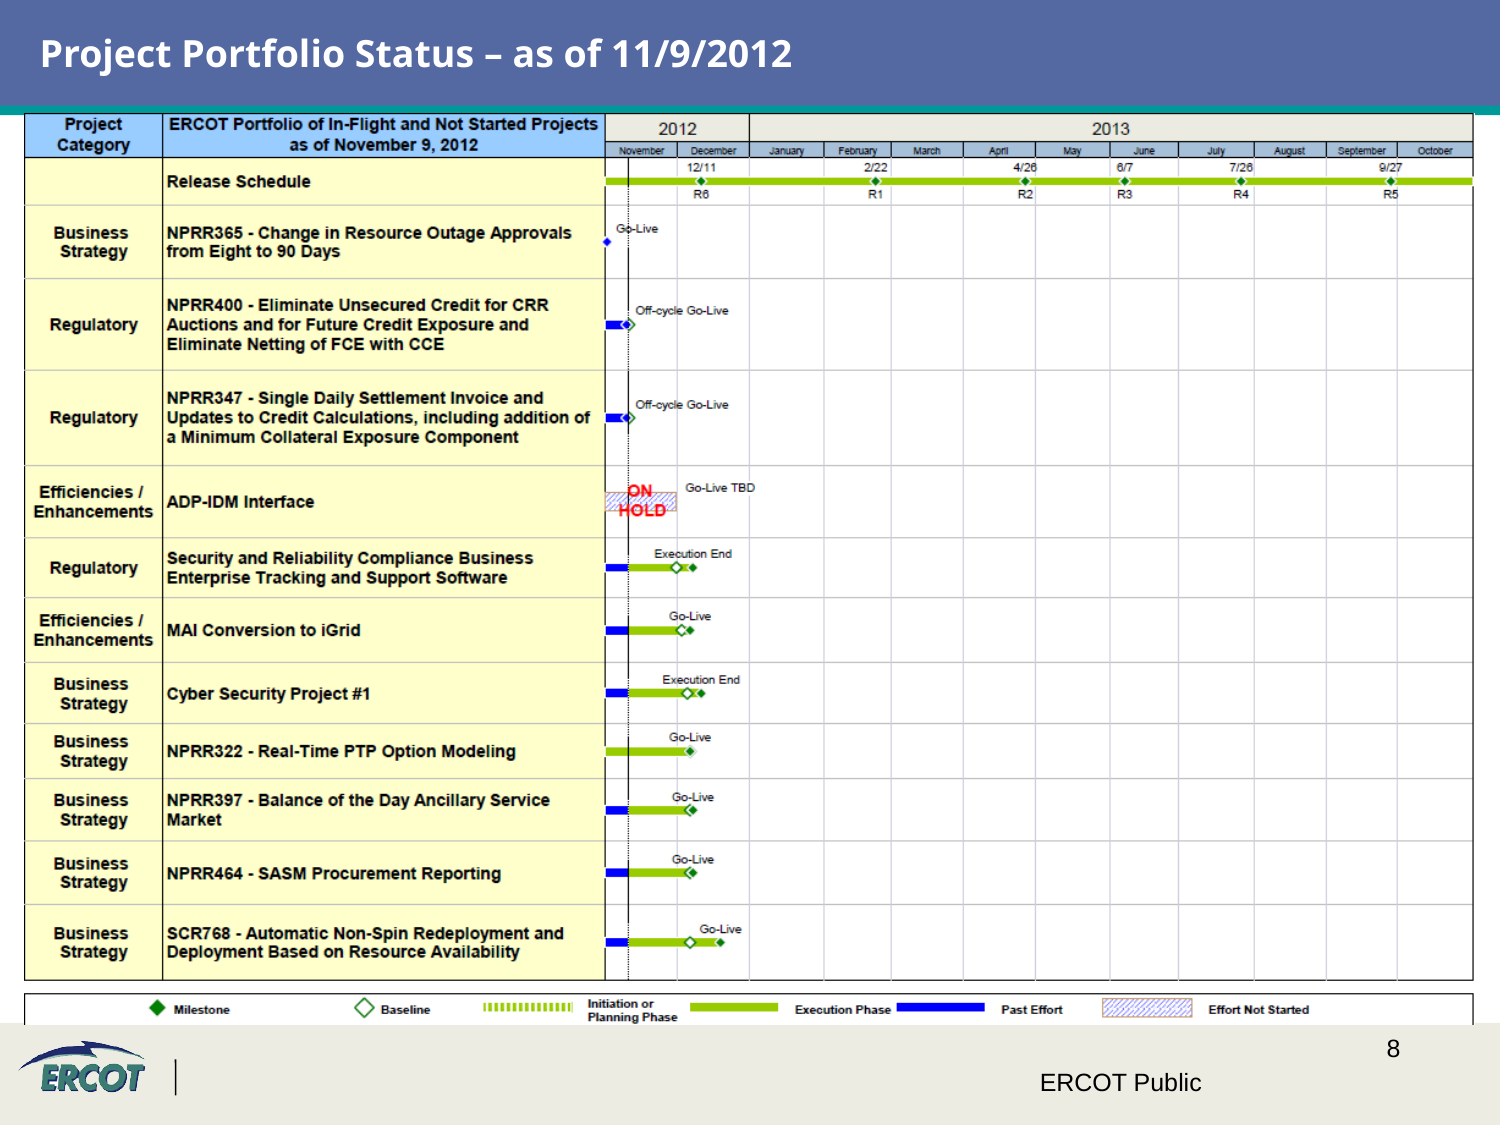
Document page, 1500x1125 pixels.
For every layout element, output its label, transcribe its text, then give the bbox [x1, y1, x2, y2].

picture [24, 113, 1476, 1026]
picture [10, 1031, 151, 1111]
footer ERCOT Public [1025, 1059, 1438, 1125]
text_box Project Portfolio Status – as of 11/9/2012 [24, 30, 1163, 106]
